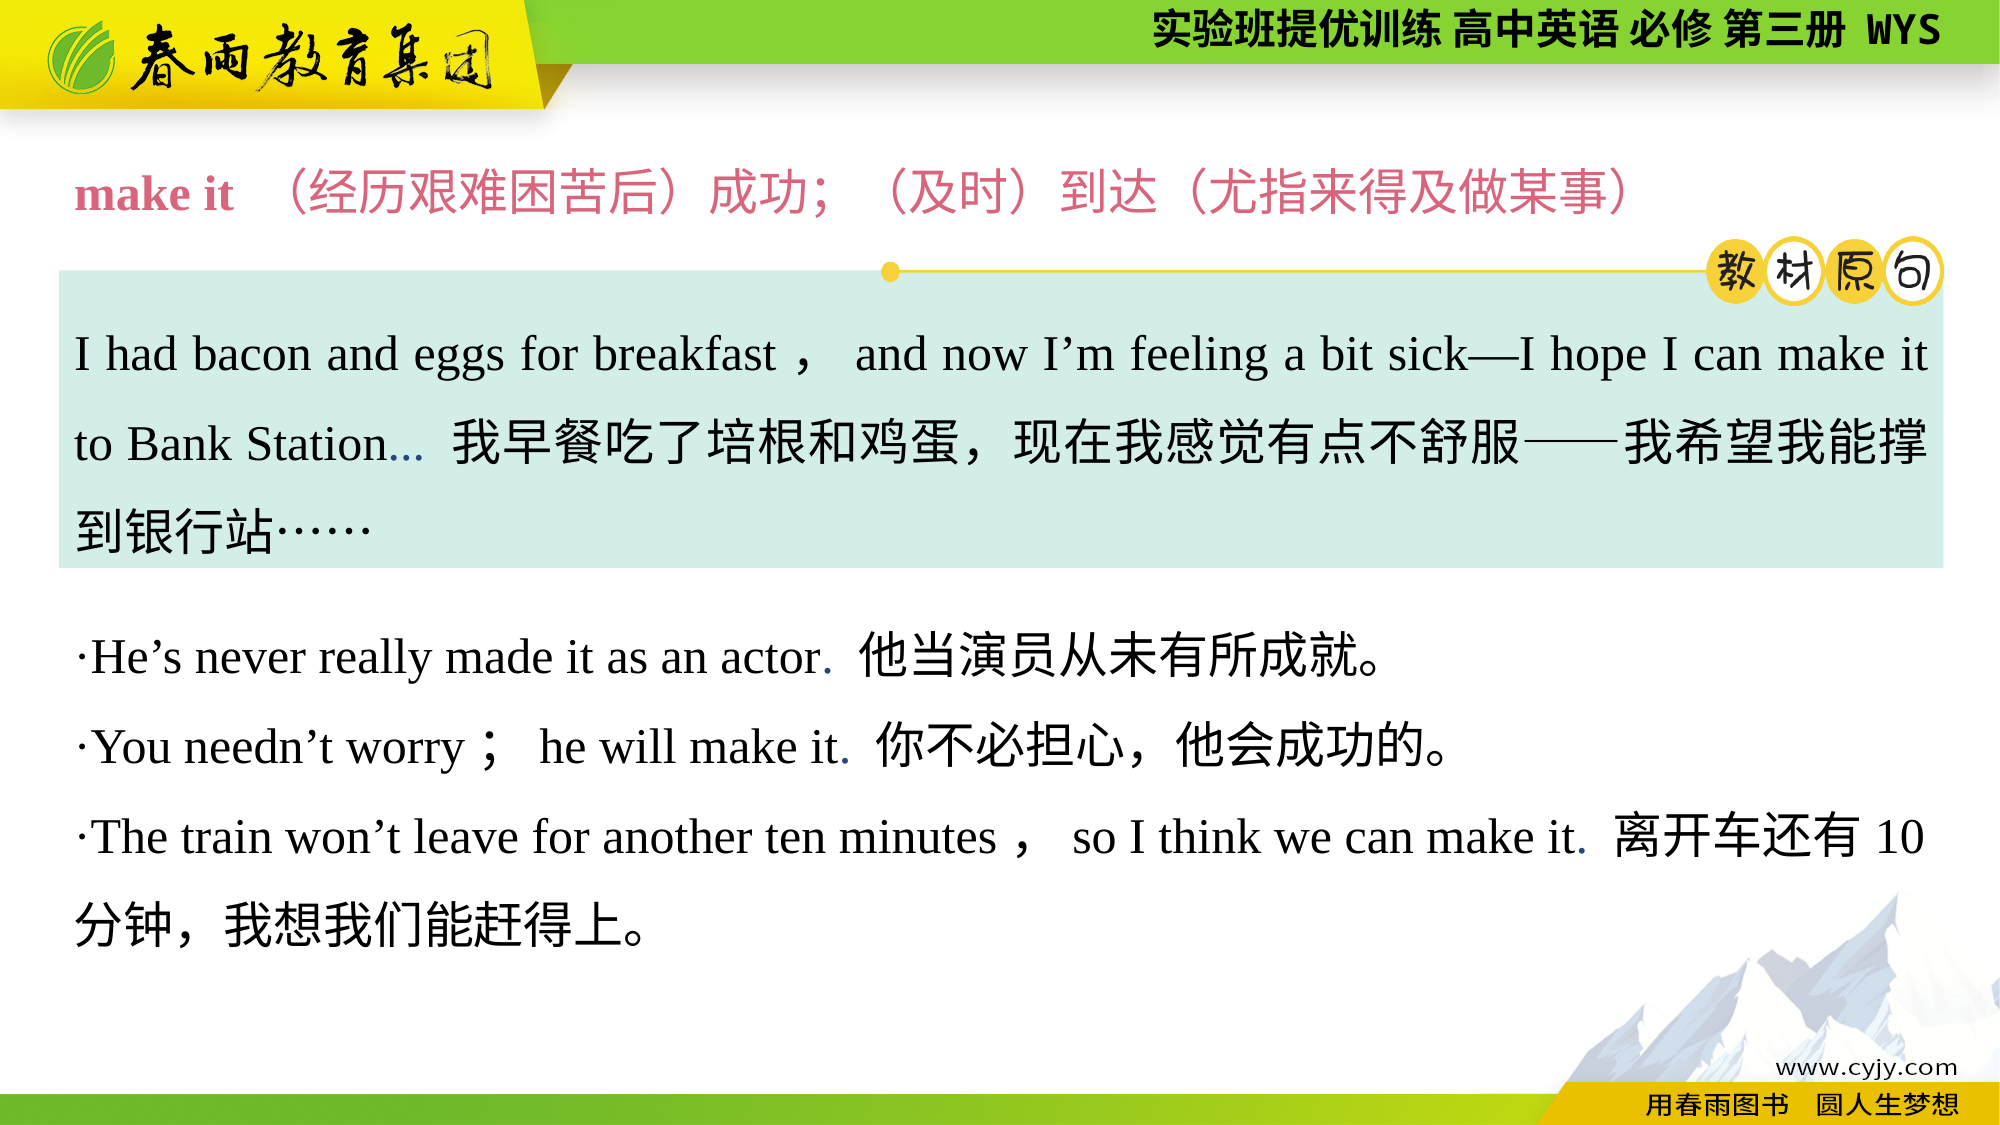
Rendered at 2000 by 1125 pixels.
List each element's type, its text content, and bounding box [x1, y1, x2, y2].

picture [0, 0, 2000, 1125]
list make it （经历艰难困苦后）成功；（及时）到达（尤指来得及做某事） [59, 122, 1944, 217]
text_box I had bacon and eggs for breakfast，and now I’m feeling a bit sick—I hope I can make it to Bank Station... 我早餐吃了培根和鸡蛋，现在我感觉有点不舒服——我希望我能撑到银行站…… [59, 270, 1944, 568]
text_box ·He’s never really made it as an actor. 他当演员从未有所成就。 ·You needn’t worry；he will make it. 你不必担心，他会成功的。 ·The train won’t leave for another ten minutes，so I think we can make it. 离开车还有10分钟，我想我们能赶得上。 [59, 586, 1944, 961]
